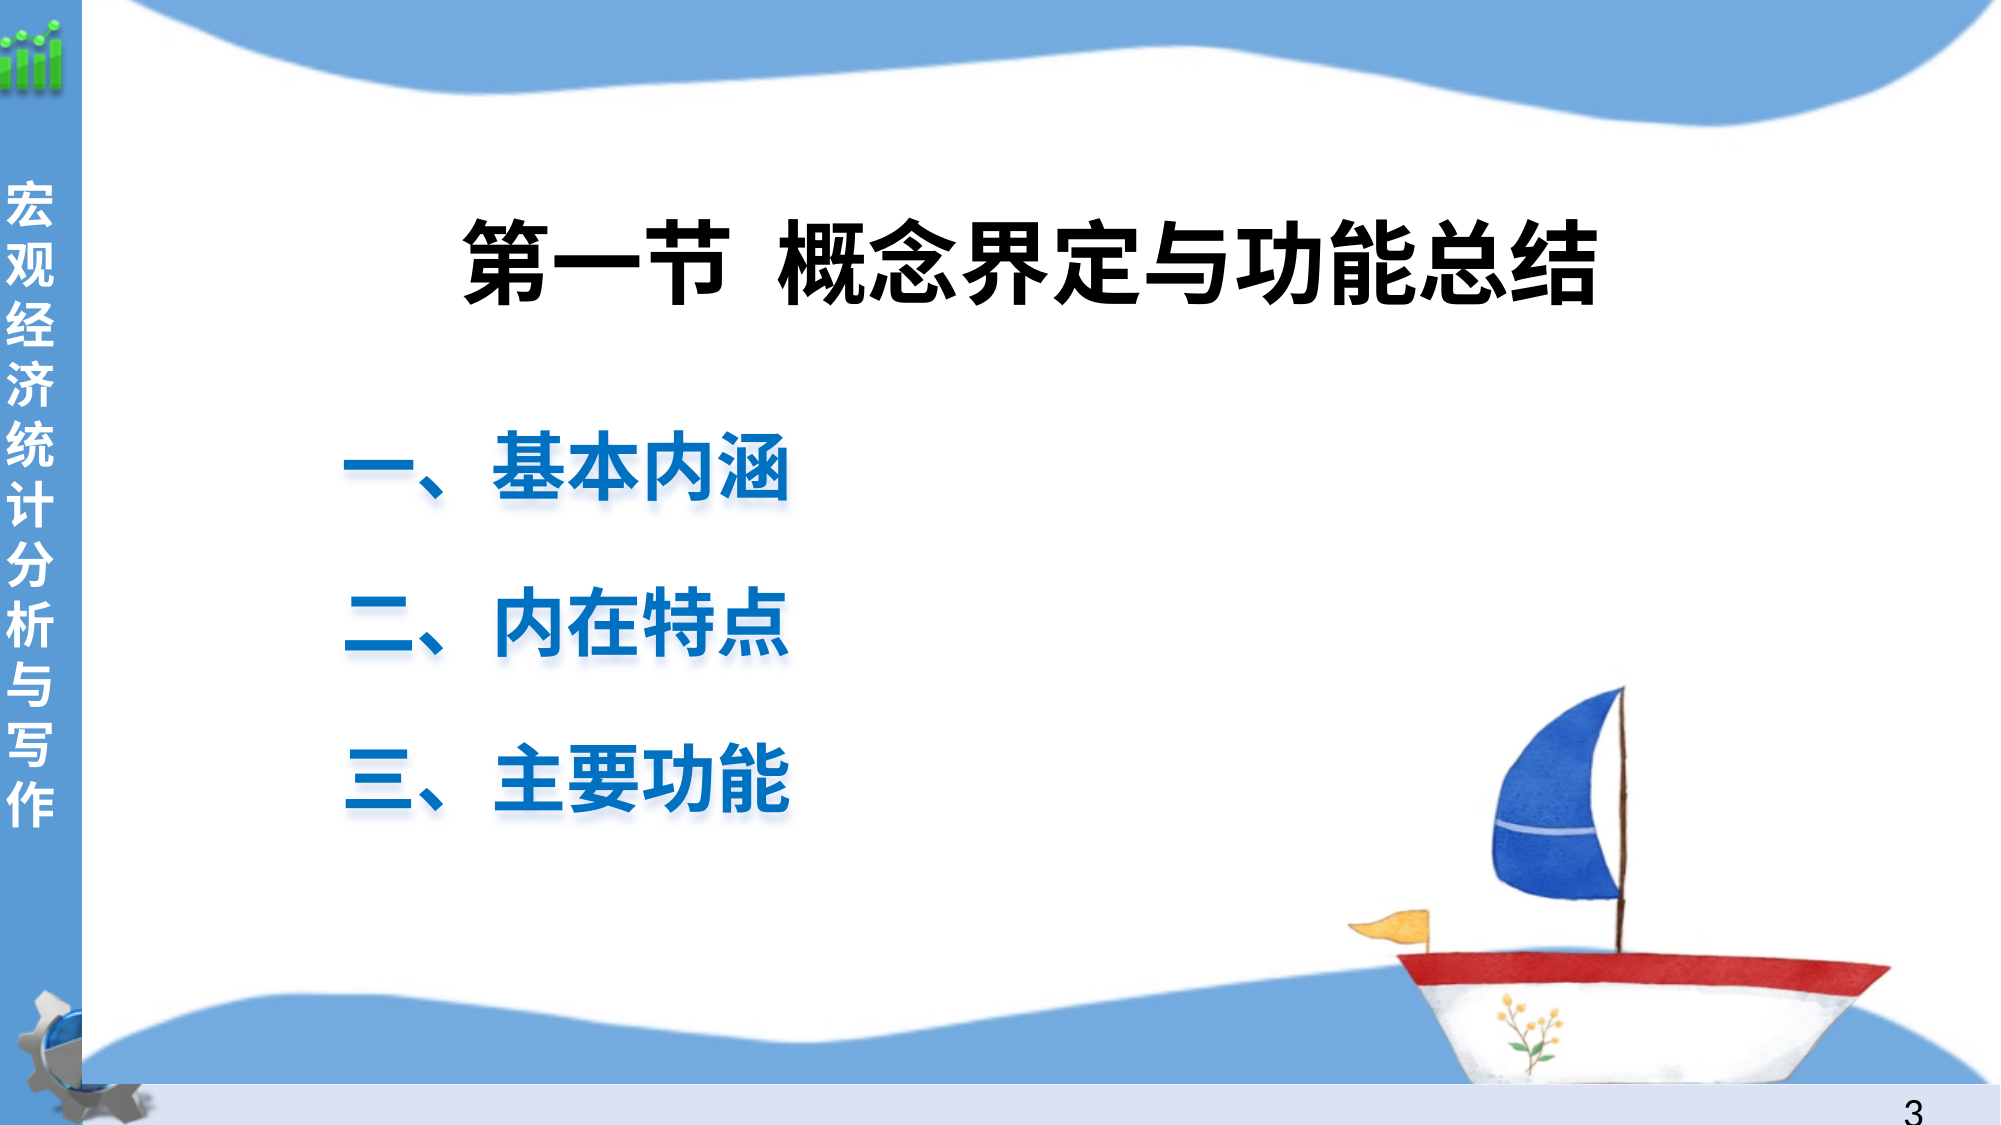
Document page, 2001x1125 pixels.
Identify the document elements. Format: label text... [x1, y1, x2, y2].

slide_number 2 [1786, 1085, 1940, 1125]
picture [0, 0, 2001, 1125]
